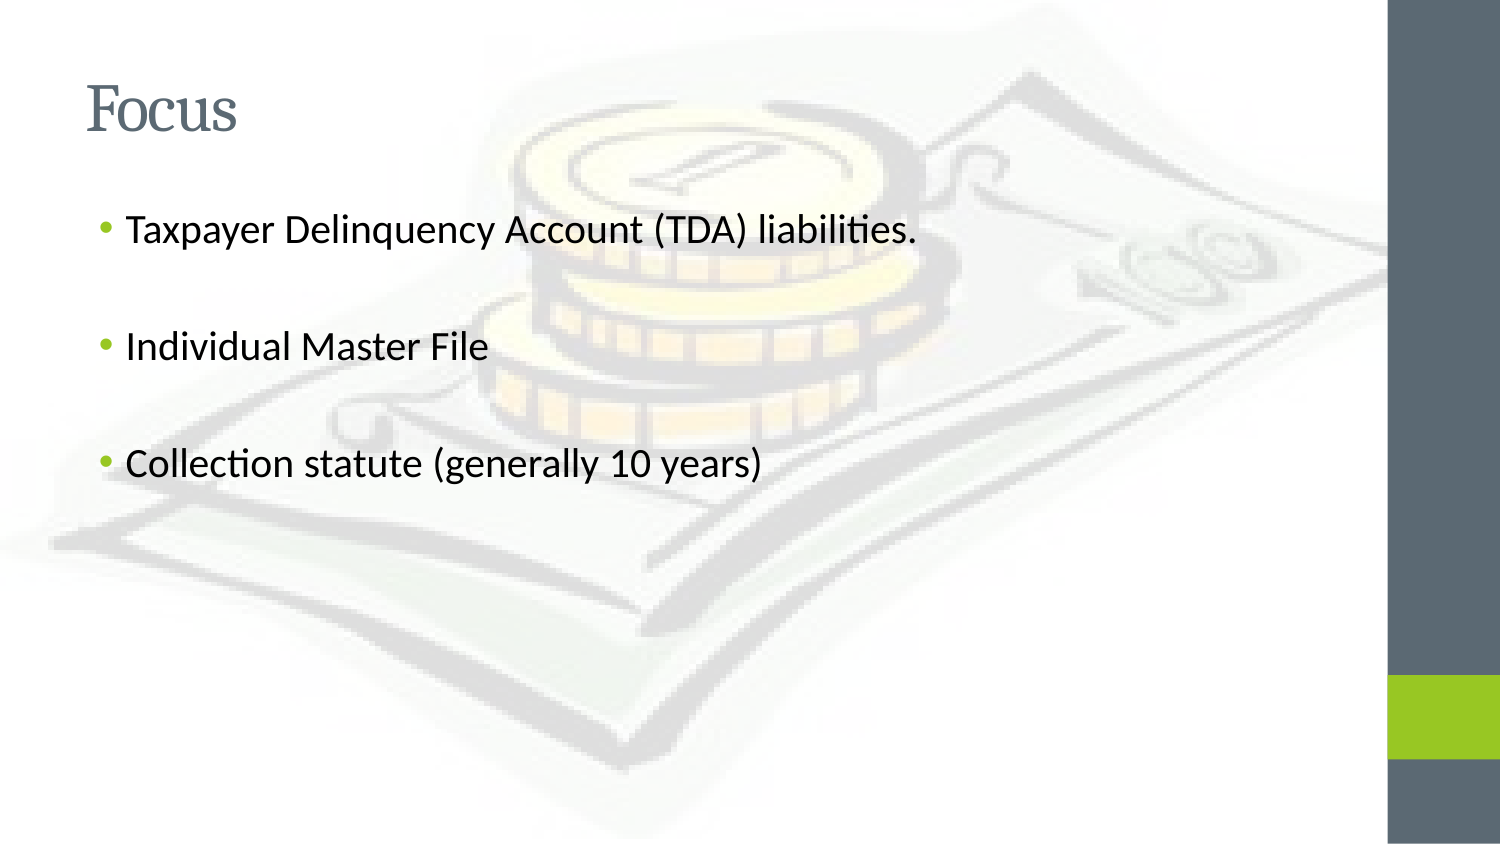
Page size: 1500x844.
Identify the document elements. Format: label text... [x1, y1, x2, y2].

list Taxpayer Delinquency Account (TDA) liabilities. Individual Master File Collection statute (generally 10 years) [75, 196, 1325, 788]
title Focus [75, 33, 1325, 175]
